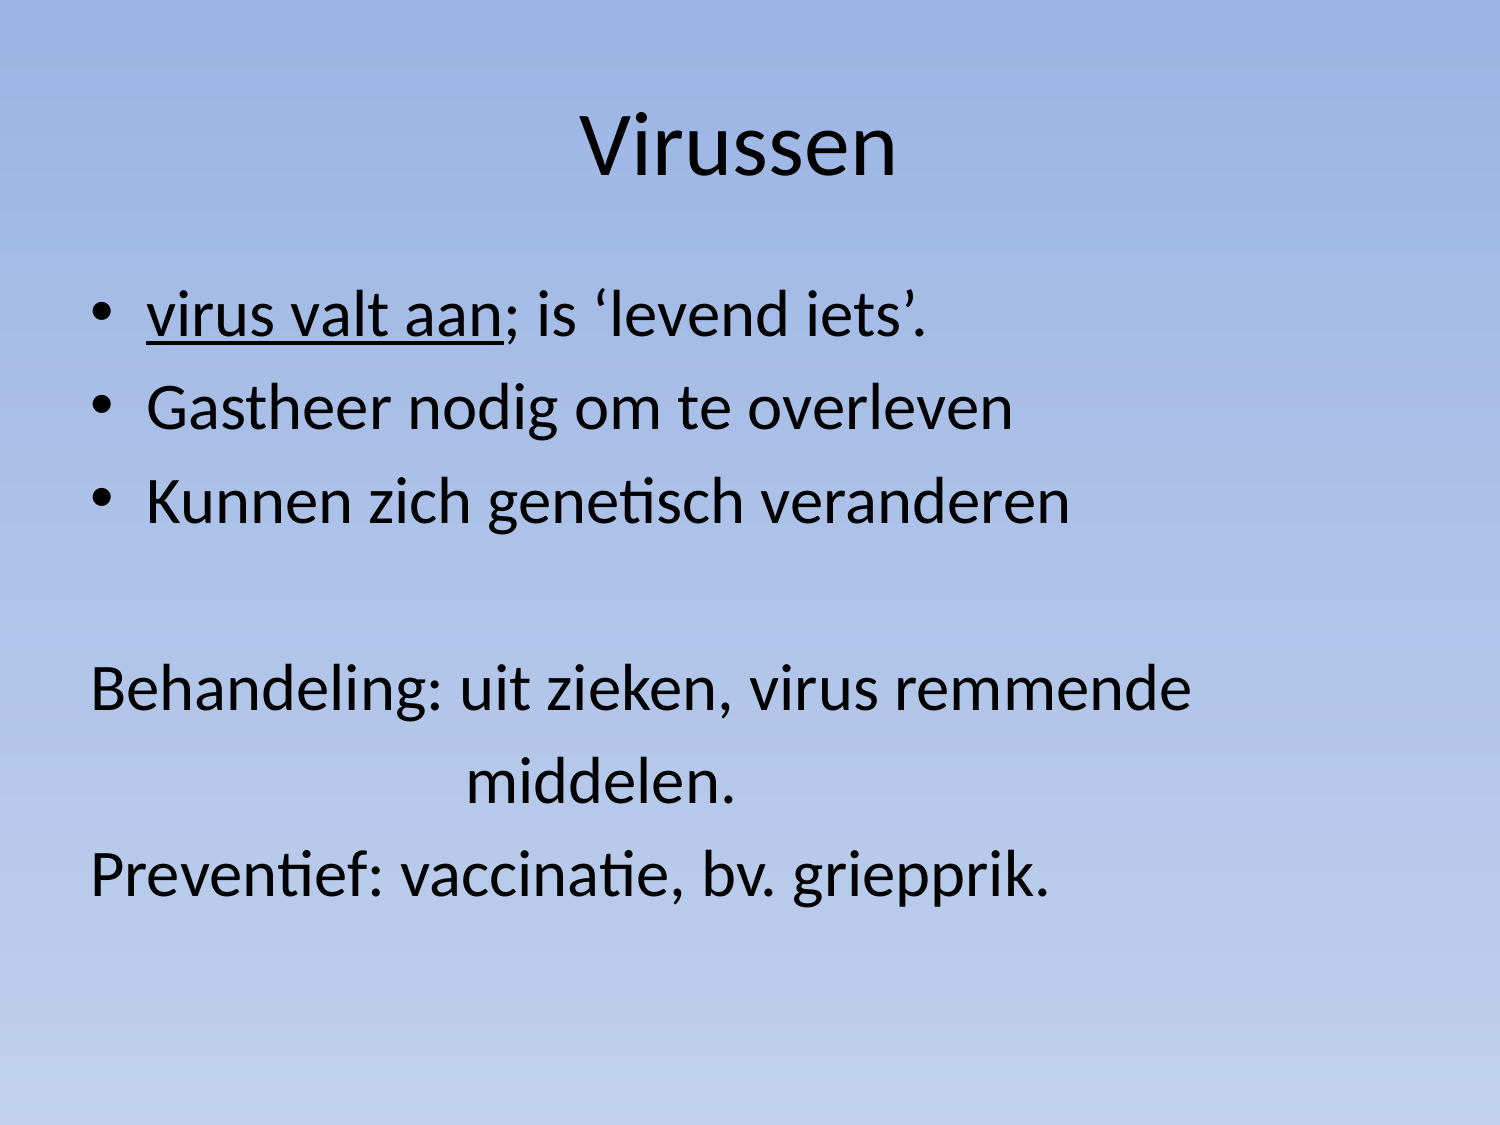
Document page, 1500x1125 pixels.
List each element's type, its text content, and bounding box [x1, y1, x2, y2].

title Virussen [75, 45, 1425, 233]
list virus valt aan; is ‘levend iets’. Gastheer nodig om te overleven Kunnen zich genetisch veranderen Behandeling: uit zieken, virus remmende middelen. Preventief: vaccinatie, bv. griepprik. [75, 262, 1425, 1005]
